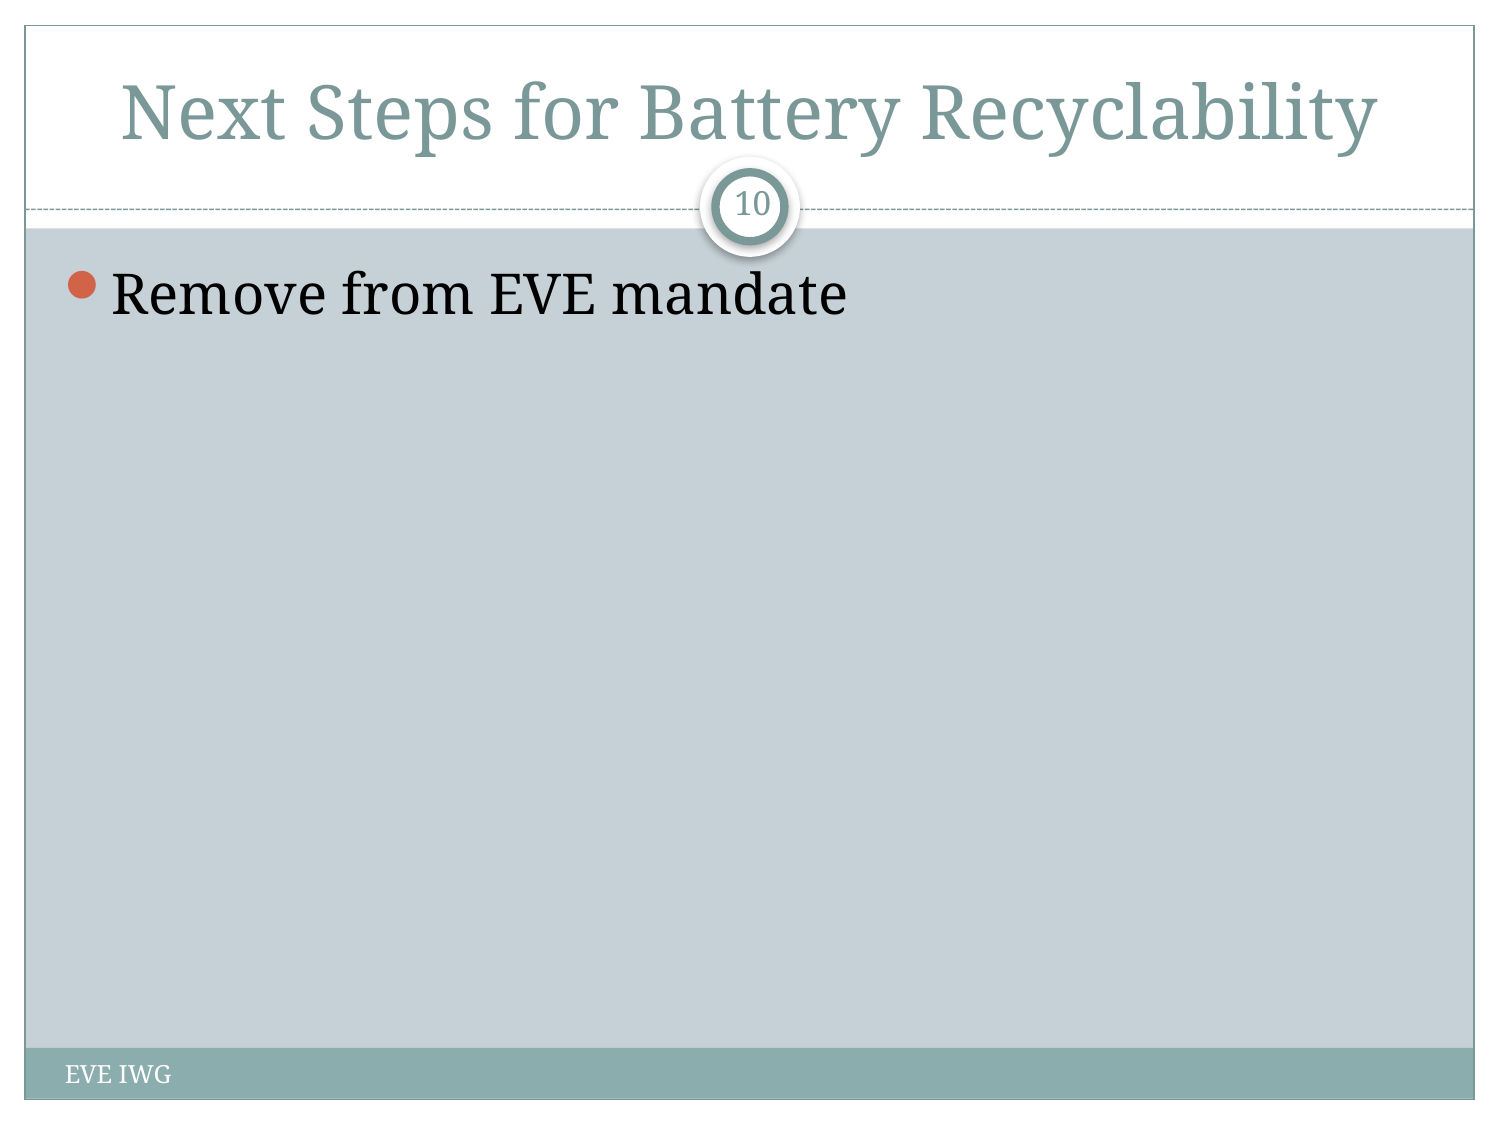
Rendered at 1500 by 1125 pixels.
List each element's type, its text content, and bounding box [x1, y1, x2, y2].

list Remove from EVE mandate [49, 250, 1445, 1001]
footer EVE IWG [50, 1051, 638, 1112]
title Next Steps for Battery Recyclability [49, 37, 1450, 162]
slide_number 10 [715, 168, 791, 241]
